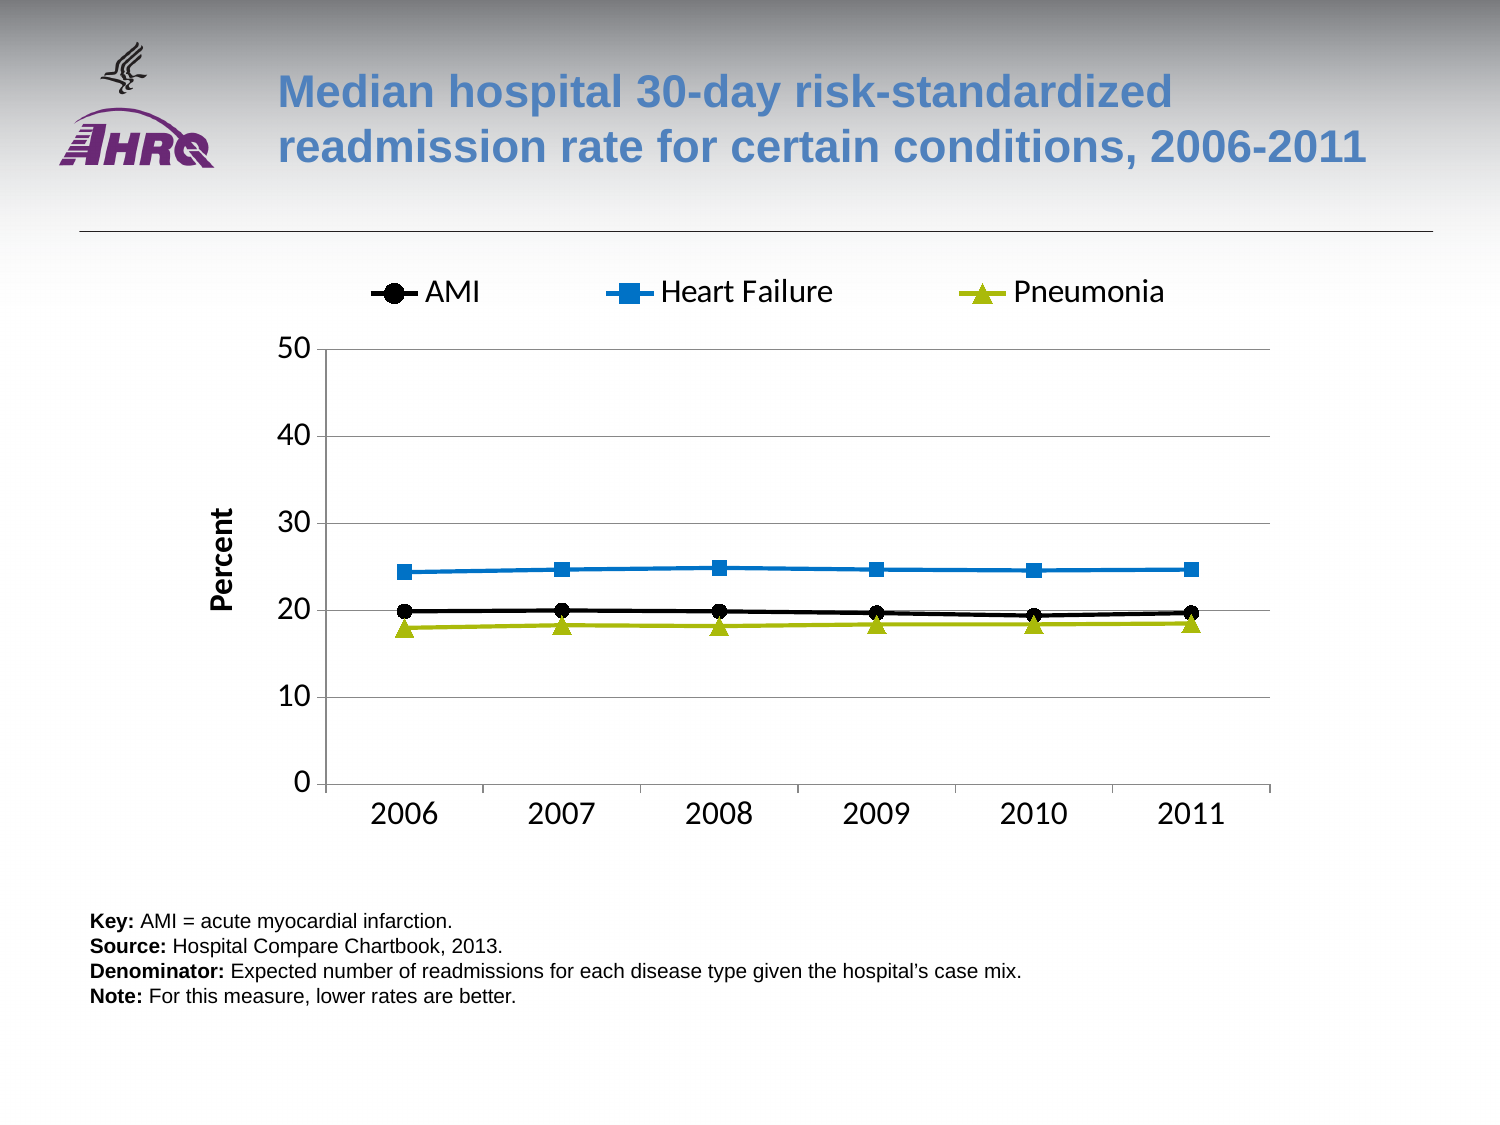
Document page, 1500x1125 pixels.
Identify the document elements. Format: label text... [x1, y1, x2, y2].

title Median hospital 30-day risk-standardized readmission rate for certain conditions, 2006-2011 [262, 45, 1425, 188]
text_box Key: AMI = acute myocardial infarction. Source: Hospital Compare Chartbook, 2013. Denominator: Expected number of readmissions for each disease type given the hospital’s case mix. Note: For this measure, lower rates are better. [75, 899, 1475, 1015]
picture [0, 0, 1500, 1125]
chart [194, 262, 1306, 863]
